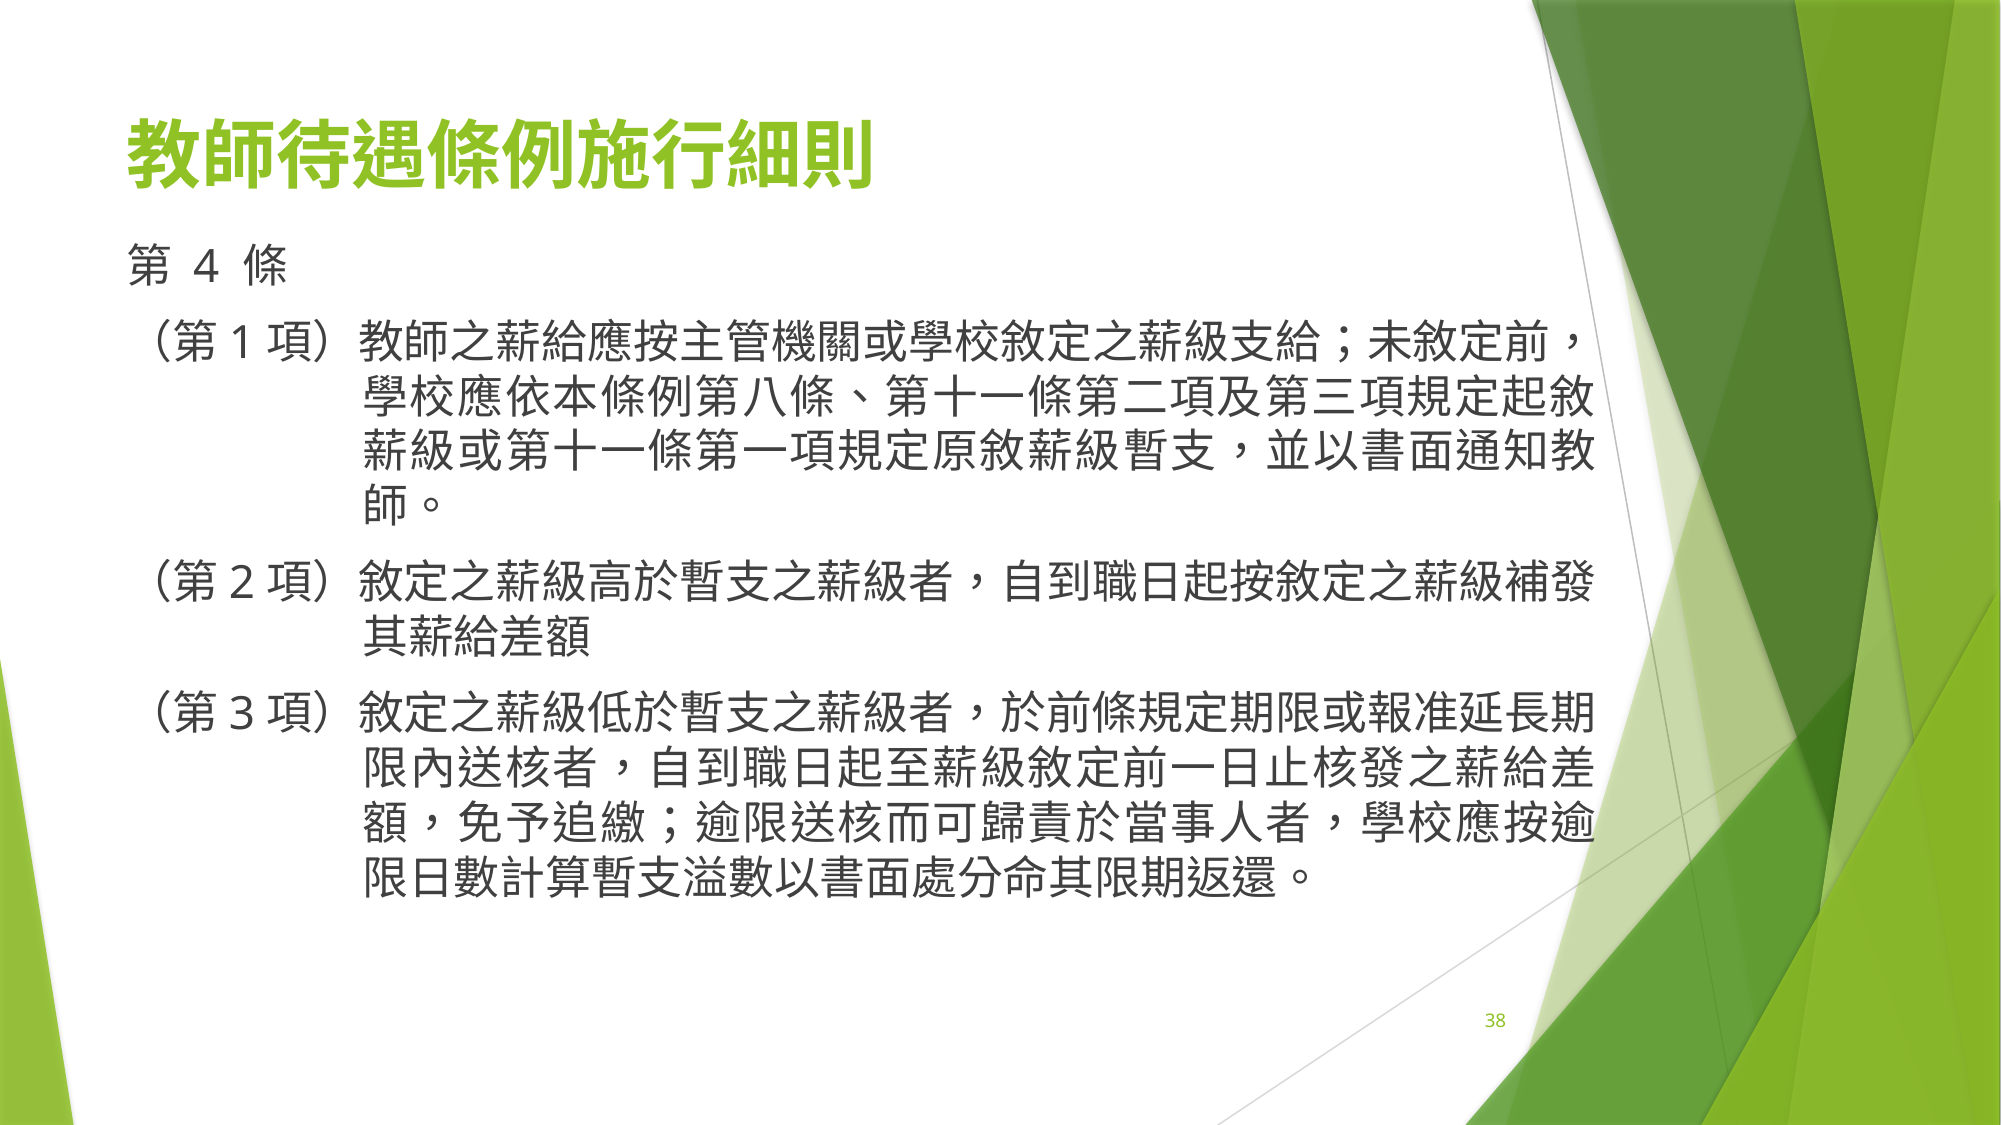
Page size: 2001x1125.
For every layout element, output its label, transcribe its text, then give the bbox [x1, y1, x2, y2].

list 第 4 條 （第1項）教師之薪給應按主管機關或學校敘定之薪級支給；未敘定前，學校應依本條例第八條、第十一條第二項及第三項規定起敘薪級或第十一條第一項規定原敘薪級暫支，並以書面通知教師。 （第2項）敘定之薪級高於暫支之薪級者，自到職日起按敘定之薪級補發其薪給差額 （第3項）敘定之薪級低於暫支之薪級者，於前條規定期限或報准延長期限內送核者，自到職日起至薪級敘定前一日止核發之薪給差額，免予追繳；逾限送核而可歸責於當事人者，學校應按逾限日數計算暫支溢數以書面處分命其限期返還。 [111, 228, 1612, 950]
slide_number 38 [1409, 991, 1522, 1051]
title 教師待遇條例施行細則 [111, 99, 1522, 228]
